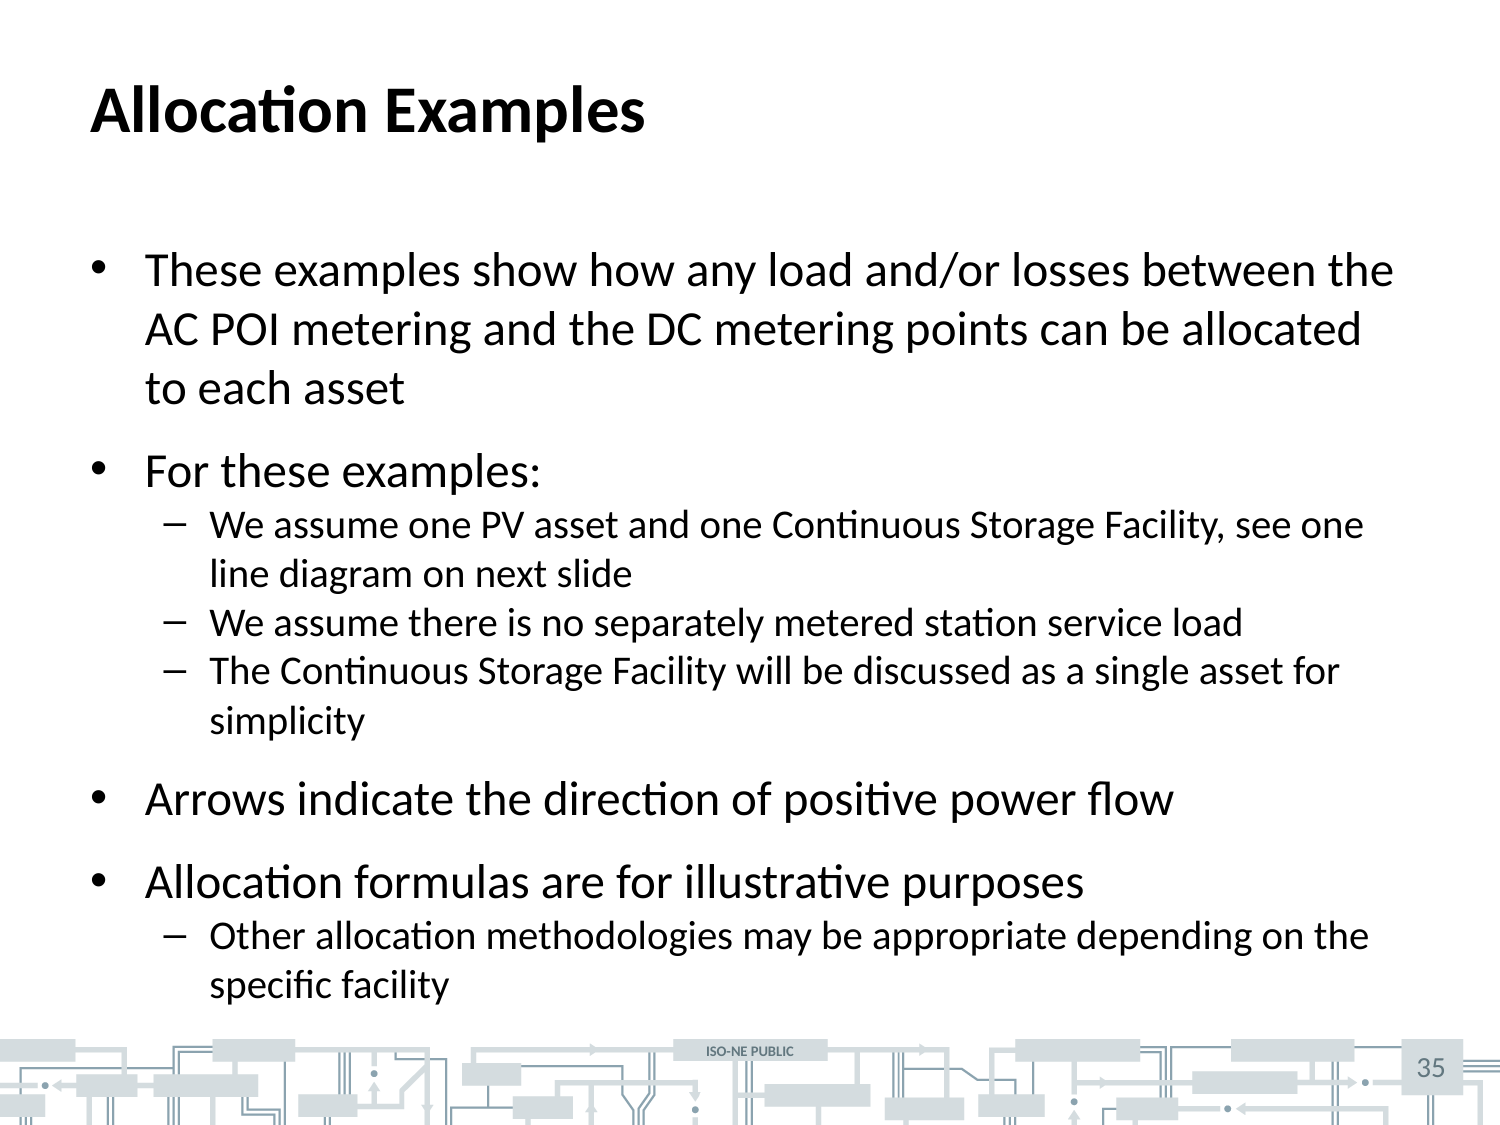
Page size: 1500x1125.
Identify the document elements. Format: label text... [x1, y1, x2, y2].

list These examples show how any load and/or losses between the AC POI metering and the DC metering points can be allocated to each asset For these examples: We assume one PV asset and one Continuous Storage Facility, see one line diagram on next slide We assume there is no separately metered station service load The Continuous Storage Facility will be discussed as a single asset for simplicity Arrows indicate the direction of positive power flow Allocation formulas are for illustrative purposes Other allocation methodologies may be appropriate depending on the specific facility [75, 229, 1425, 1020]
slide_number 35 [1400, 1044, 1463, 1088]
picture [0, 1031, 1500, 1125]
title Allocation Examples [75, 12, 1425, 200]
